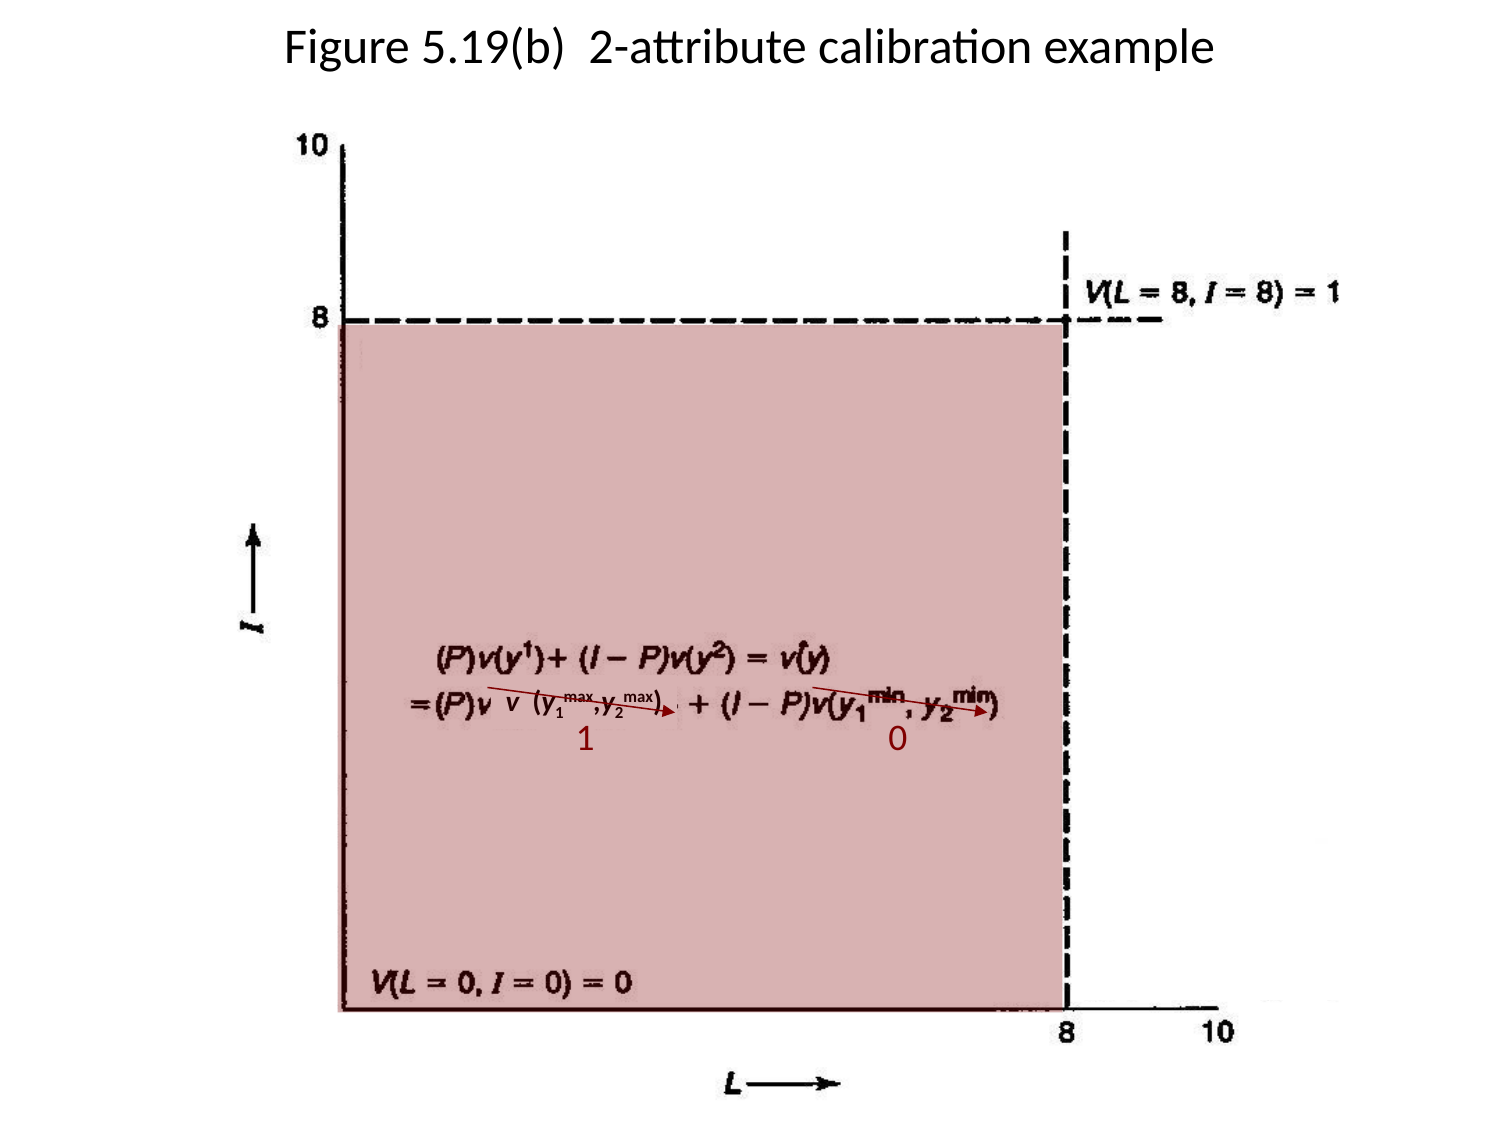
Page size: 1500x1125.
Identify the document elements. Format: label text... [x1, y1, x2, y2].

title Figure 5.19(b) 2-attribute calibration example [75, 0, 1425, 88]
picture [74, 98, 1426, 1125]
